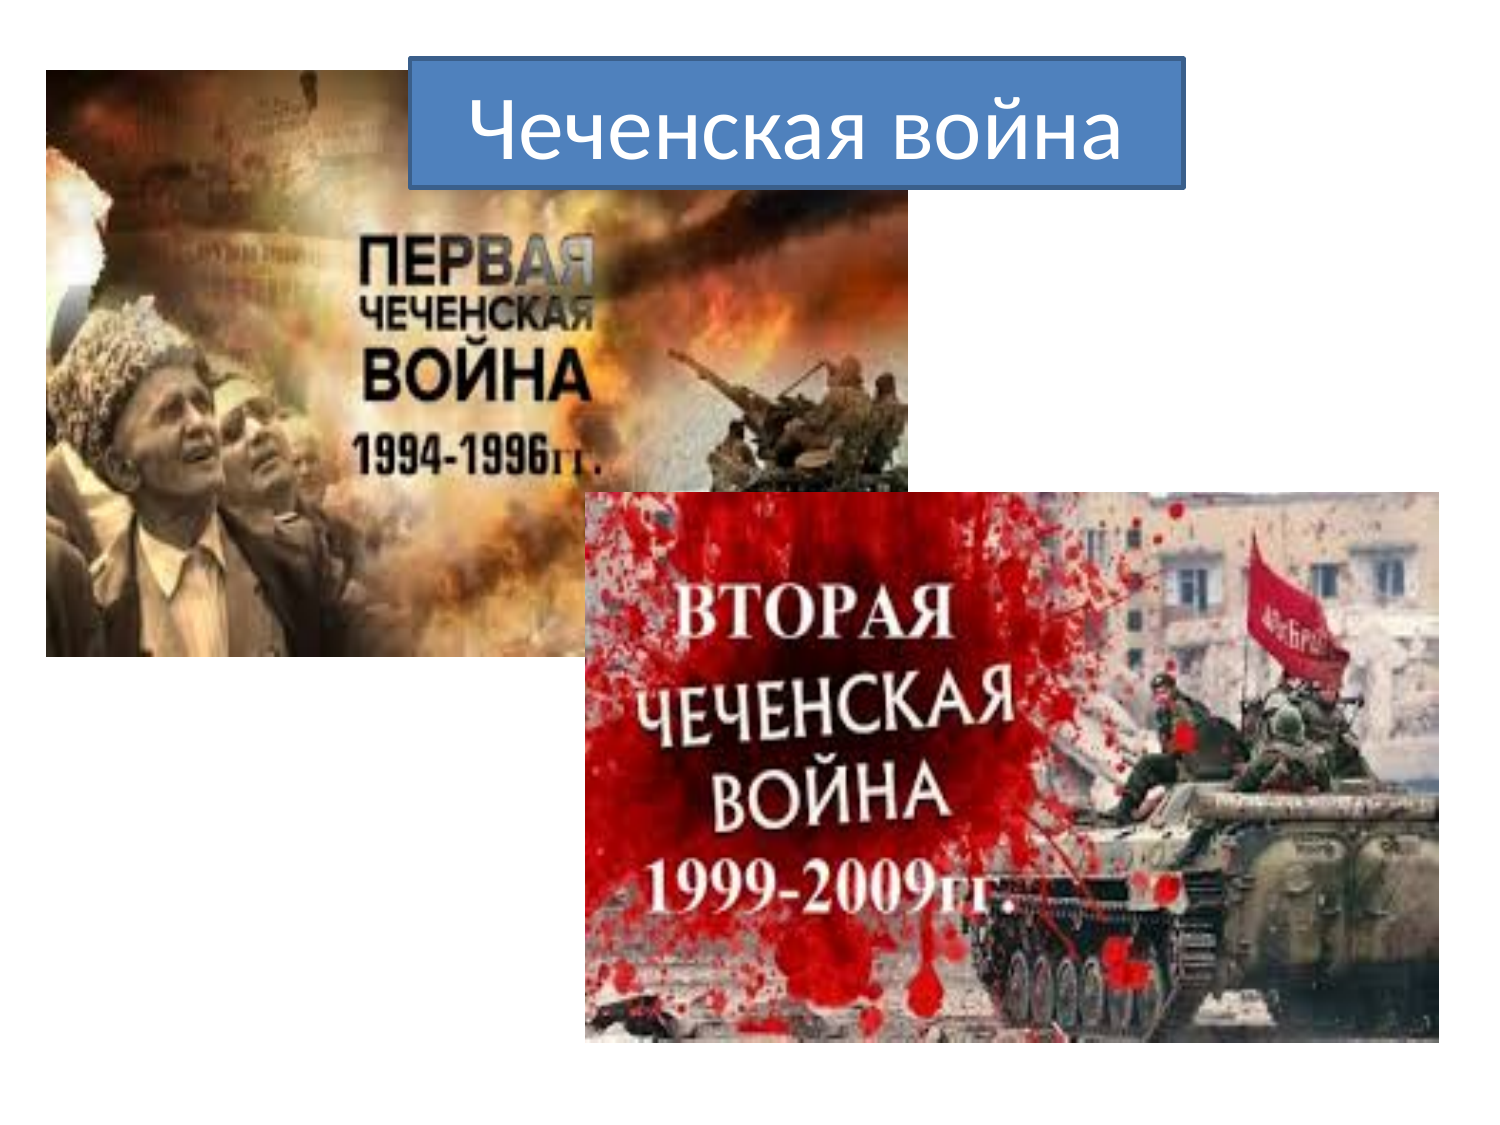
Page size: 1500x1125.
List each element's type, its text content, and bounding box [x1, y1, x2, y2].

text_box Чеченская война [408, 56, 1186, 190]
picture [46, 70, 1440, 1044]
